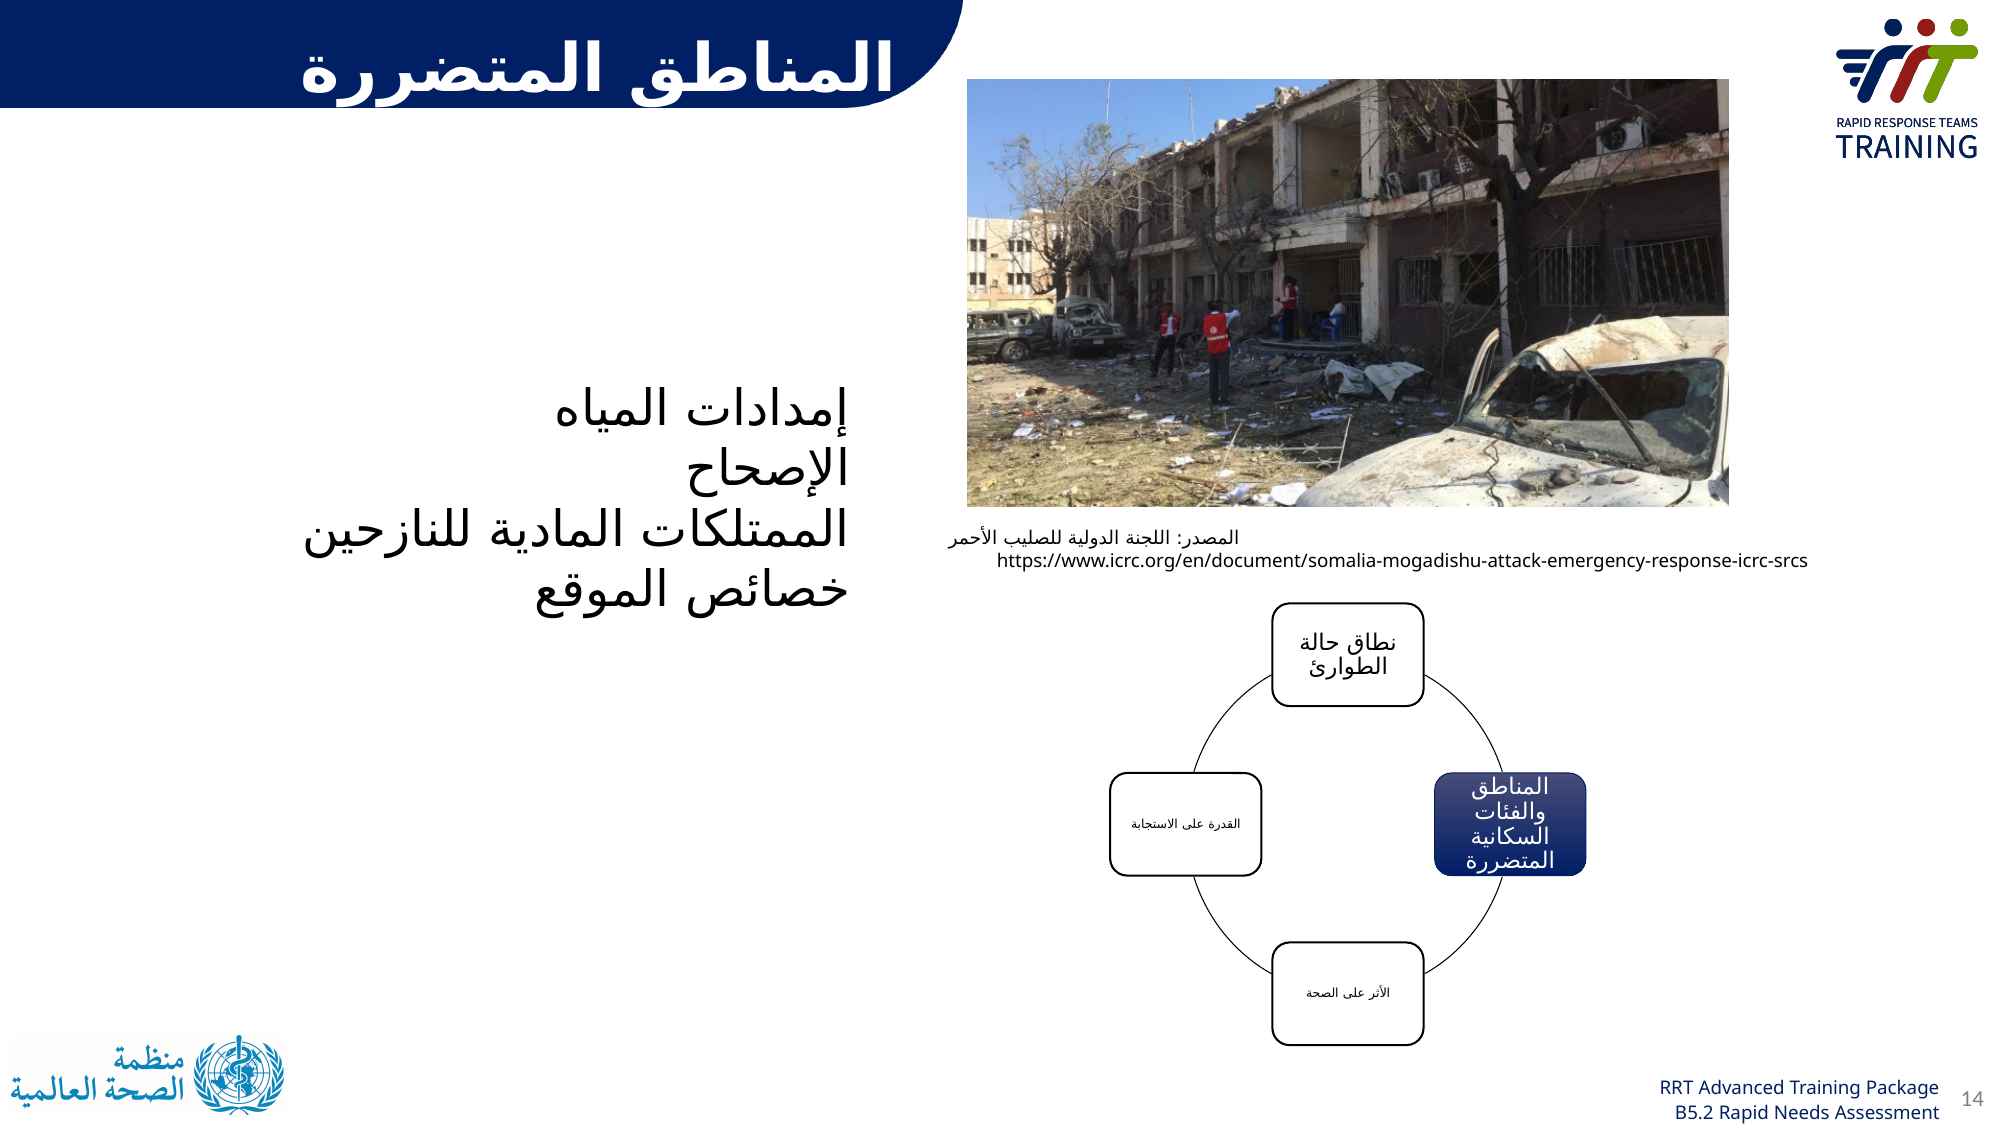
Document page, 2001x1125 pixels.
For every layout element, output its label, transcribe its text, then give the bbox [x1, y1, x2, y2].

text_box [1109, 603, 1587, 1046]
picture [11, 1035, 284, 1115]
picture [1835, 19, 1978, 167]
text_box المناطق المتضررة [31, 7, 905, 132]
picture [241, 1050, 247, 1059]
picture [0, 0, 964, 108]
picture [967, 79, 1729, 507]
list إمدادات المياه الإصحاح الممتلكات المادية للنازحين خصائص الموقع [271, 374, 859, 751]
text_box المصدر: اللجنة الدولية للصليب الأحمر https://www.icrc.org/en/document/somalia-mogadishu-attack-emergency-response-icrc-srcs [941, 518, 1815, 579]
